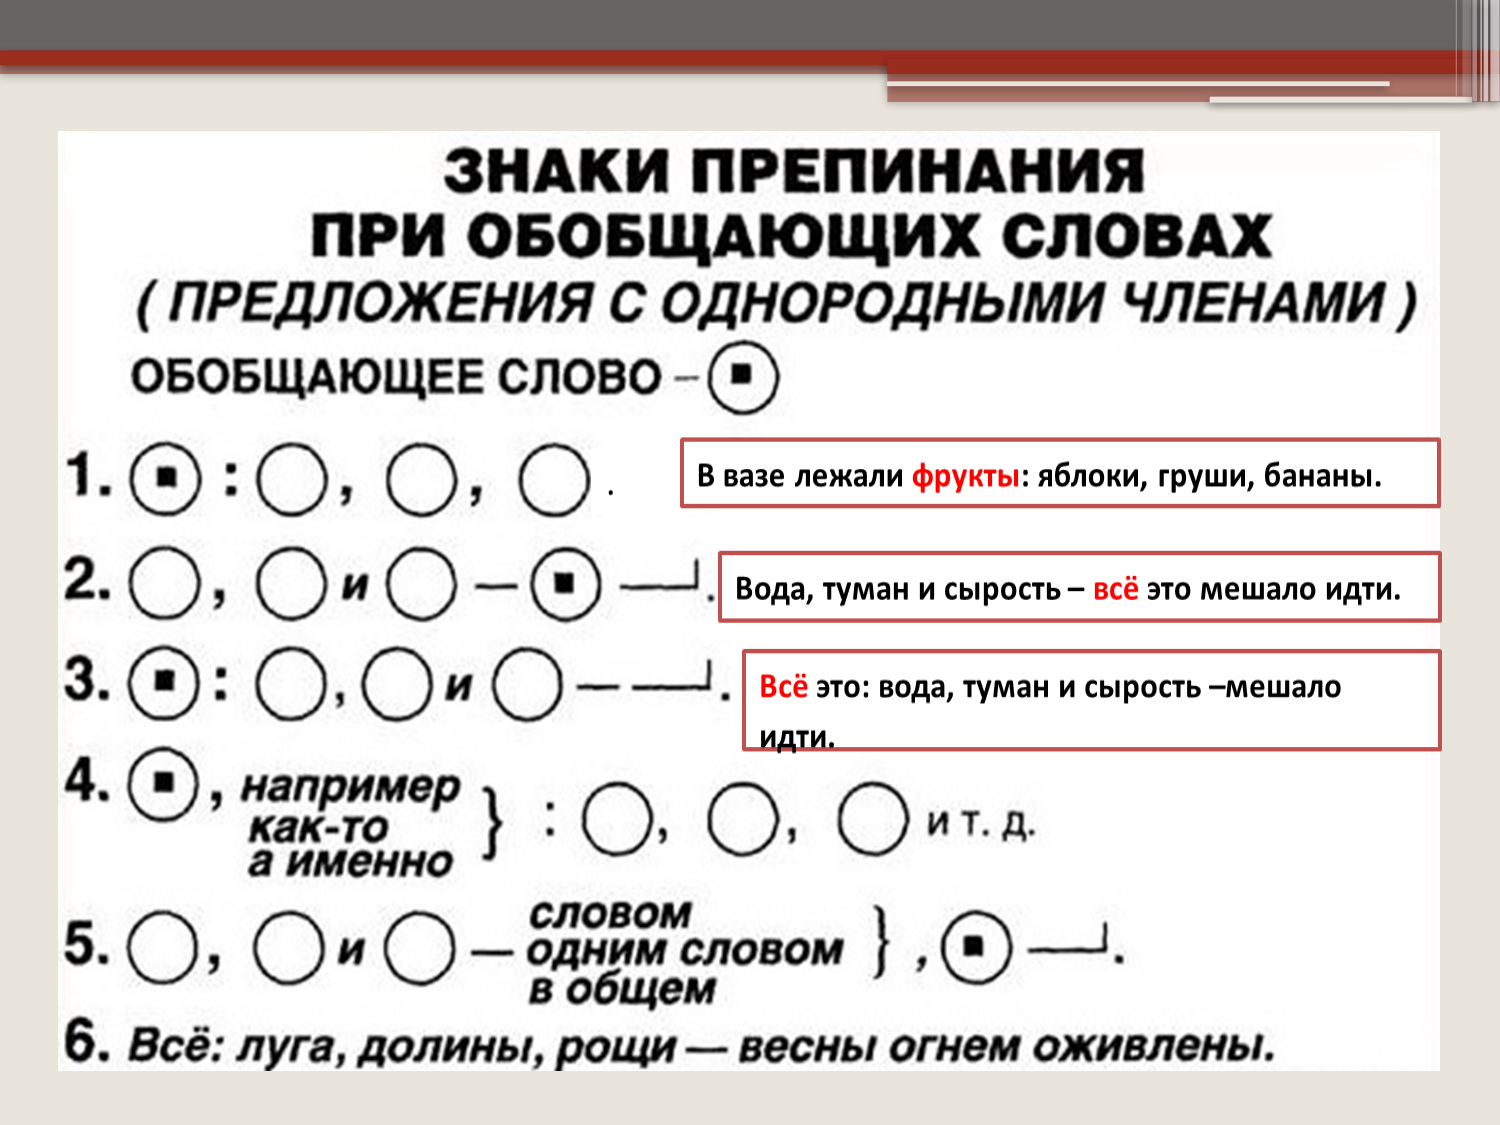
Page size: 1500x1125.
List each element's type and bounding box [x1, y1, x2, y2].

picture [57, 131, 1443, 1071]
